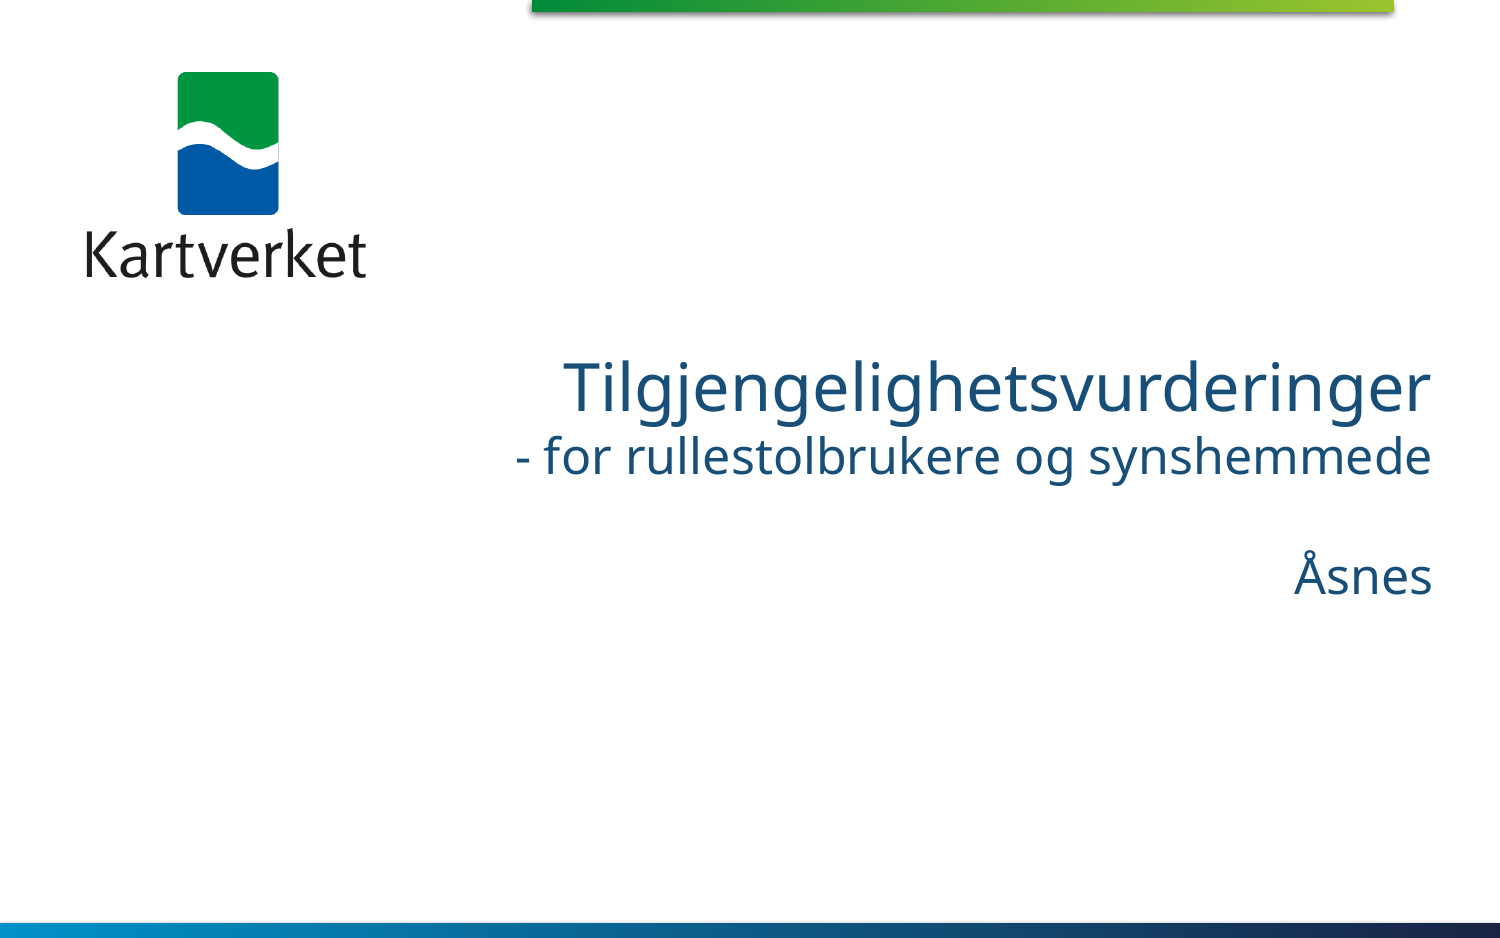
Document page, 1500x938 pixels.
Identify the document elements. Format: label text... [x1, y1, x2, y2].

text_box Tilgjengelighetsvurderinger - for rullestolbrukere og synshemmede Åsnes [66, 337, 1449, 613]
